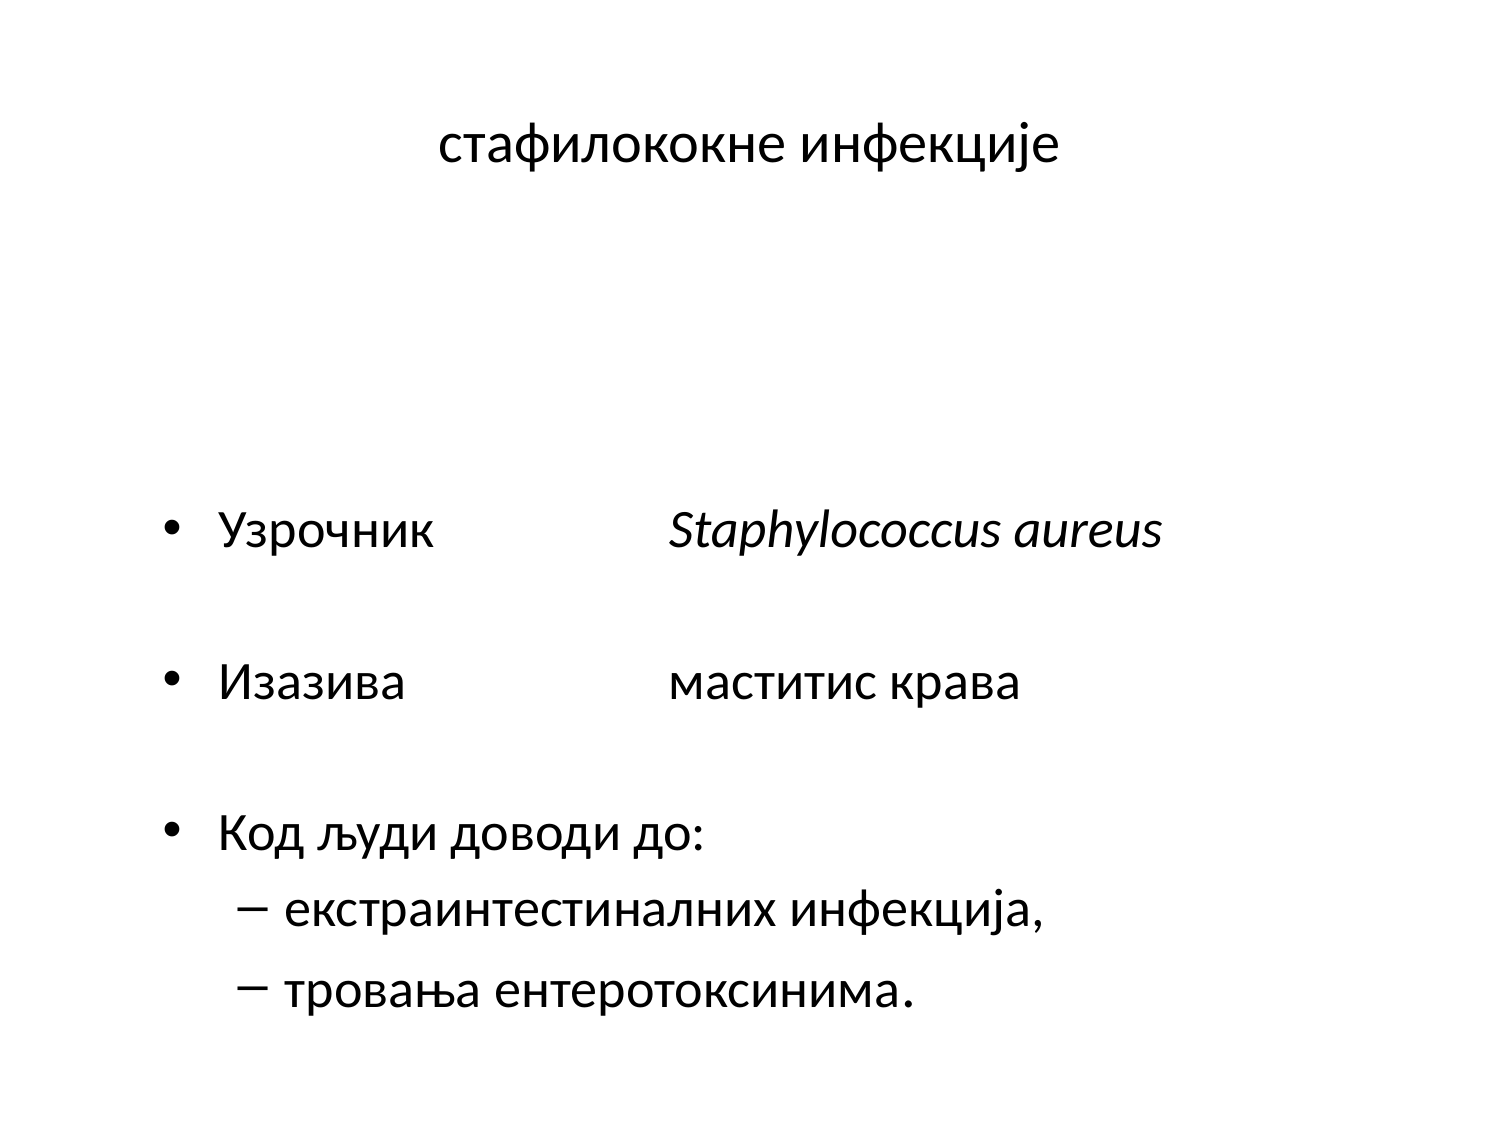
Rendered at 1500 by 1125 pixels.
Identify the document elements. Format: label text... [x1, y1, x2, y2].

list Узрочник Staphylococcus aureus Изазива маститис крава Код људи доводи до: екстраинтестиналних инфекција, тровања ентеротоксинима. [147, 486, 1425, 1118]
title стафилококне инфекције [75, 45, 1425, 233]
